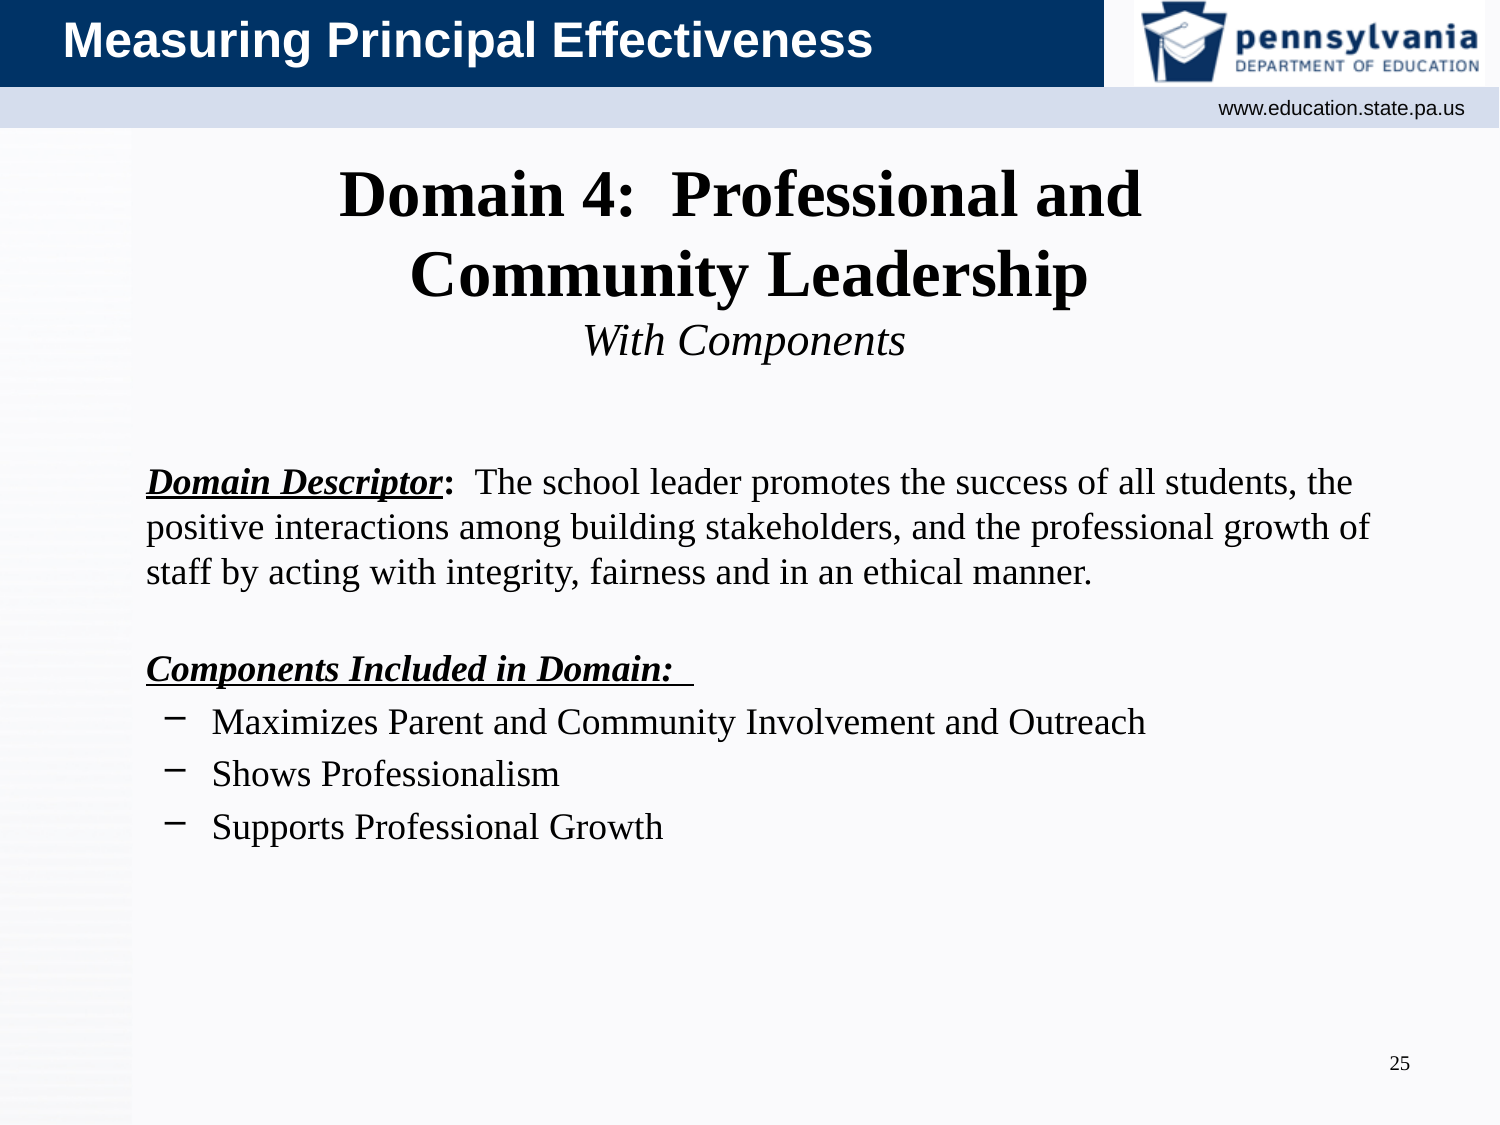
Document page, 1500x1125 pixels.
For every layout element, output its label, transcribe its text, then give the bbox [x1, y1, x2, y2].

title Domain 4: Professional and Community Leadership With Components [75, 142, 1425, 294]
text_box 25 [1374, 1042, 1444, 1103]
picture [0, 0, 1500, 1125]
list Domain Descriptor: The school leader promotes the success of all students, the positive interactions among building stakeholders, and the professional growth of staff by acting with integrity, fairness and in an ethical manner. Components Included in Domain: Maximizes Parent and Community Involvement and Outreach Shows Professionalism Supports Professional Growth [75, 449, 1425, 931]
